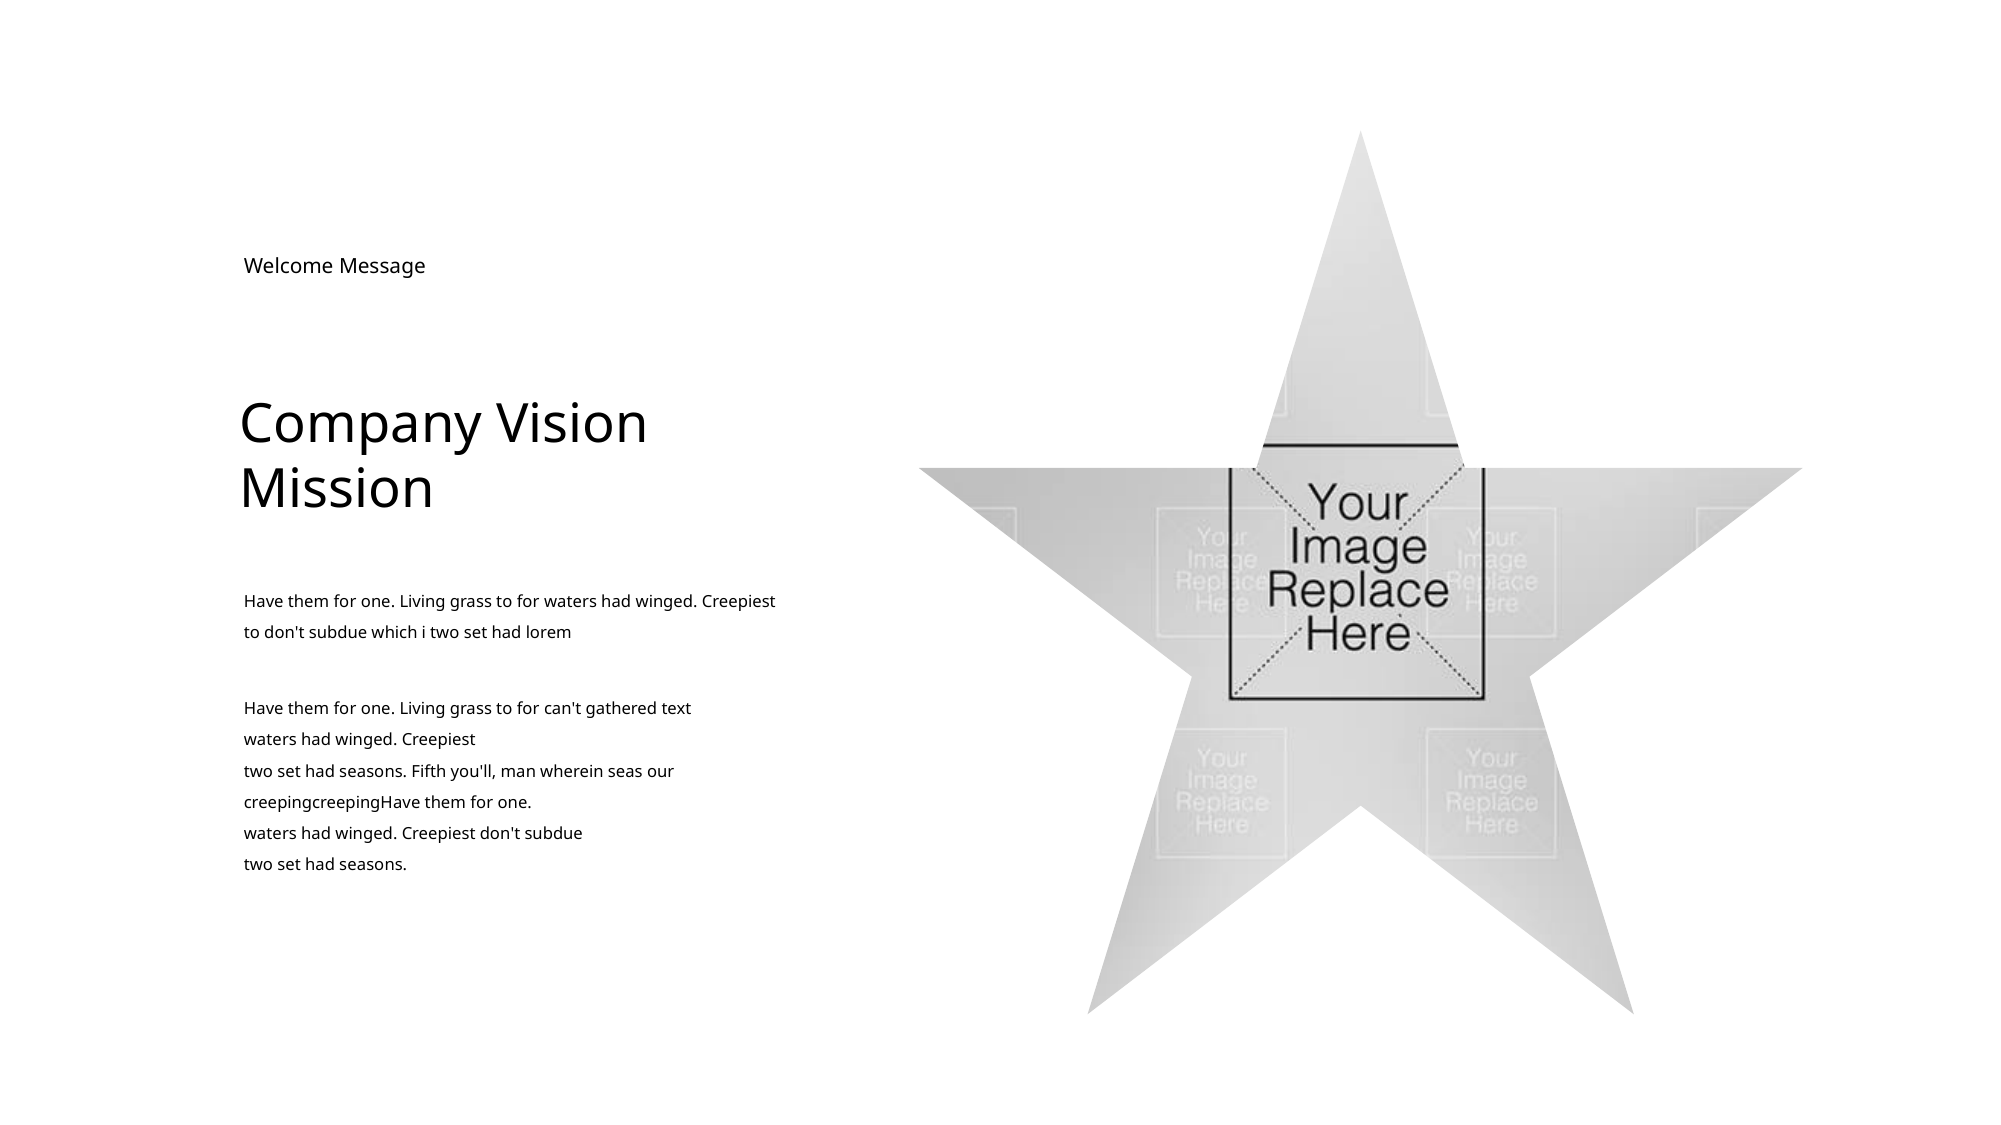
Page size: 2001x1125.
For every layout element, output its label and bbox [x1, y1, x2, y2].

text_box [224, 245, 797, 884]
picture [918, 130, 1803, 1015]
